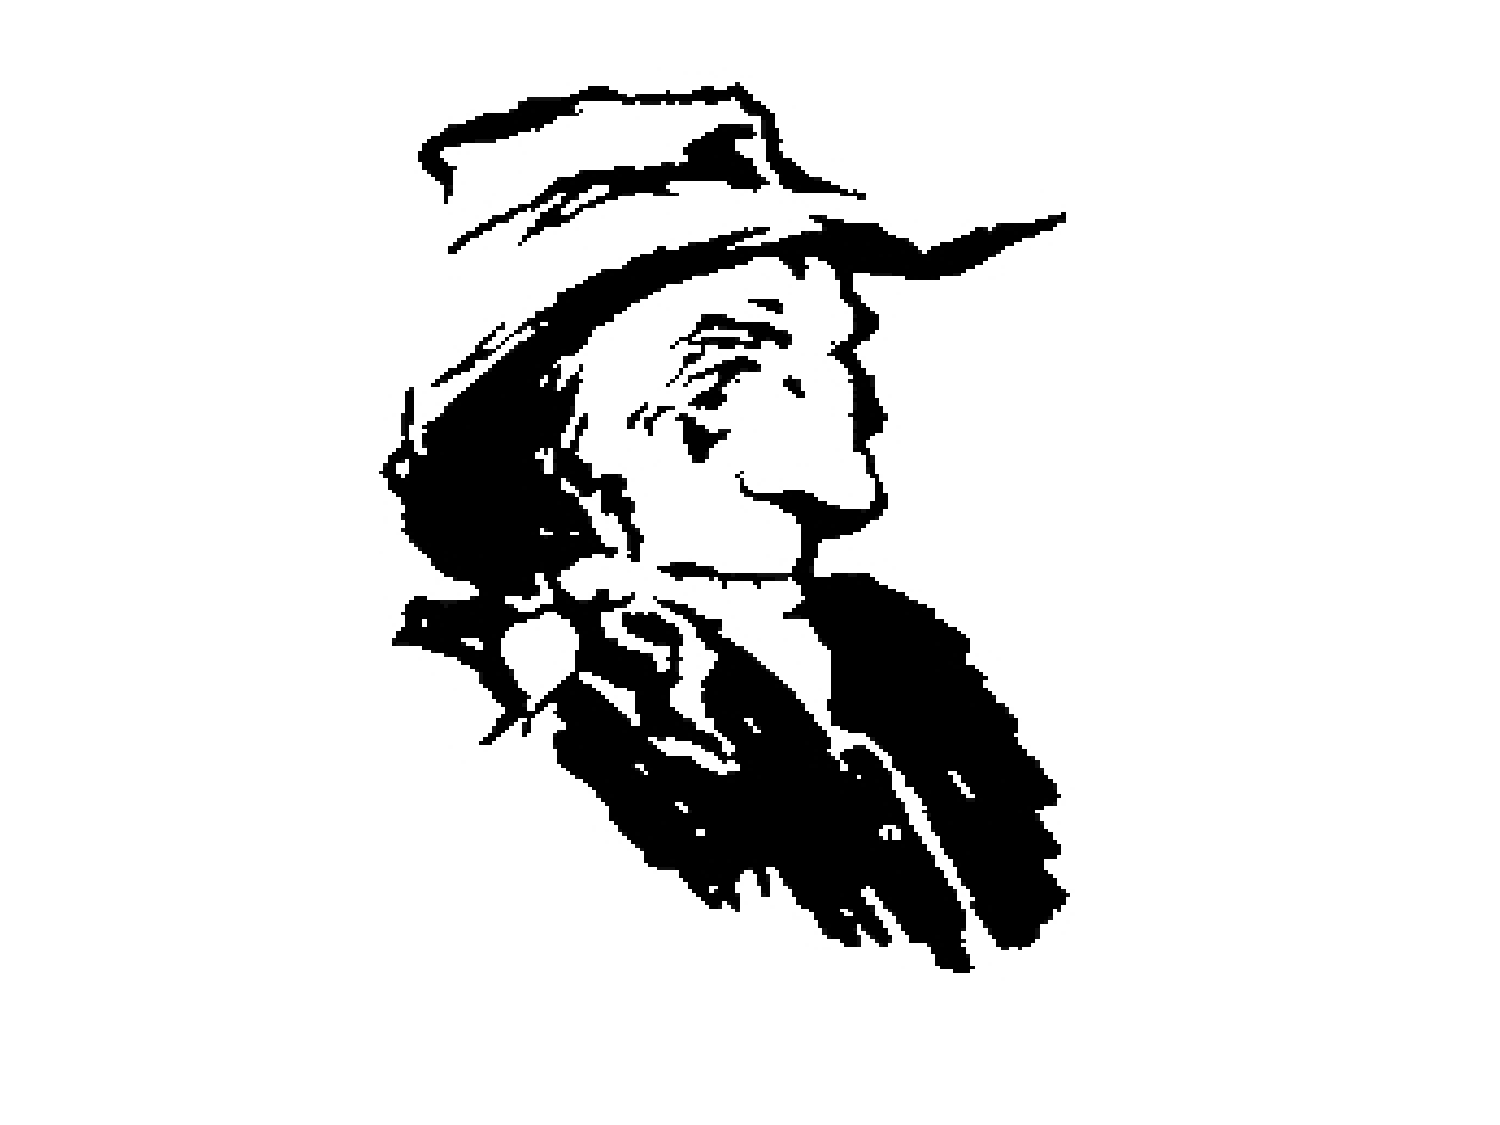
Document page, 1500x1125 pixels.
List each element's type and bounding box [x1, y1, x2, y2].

picture [274, 37, 1176, 989]
